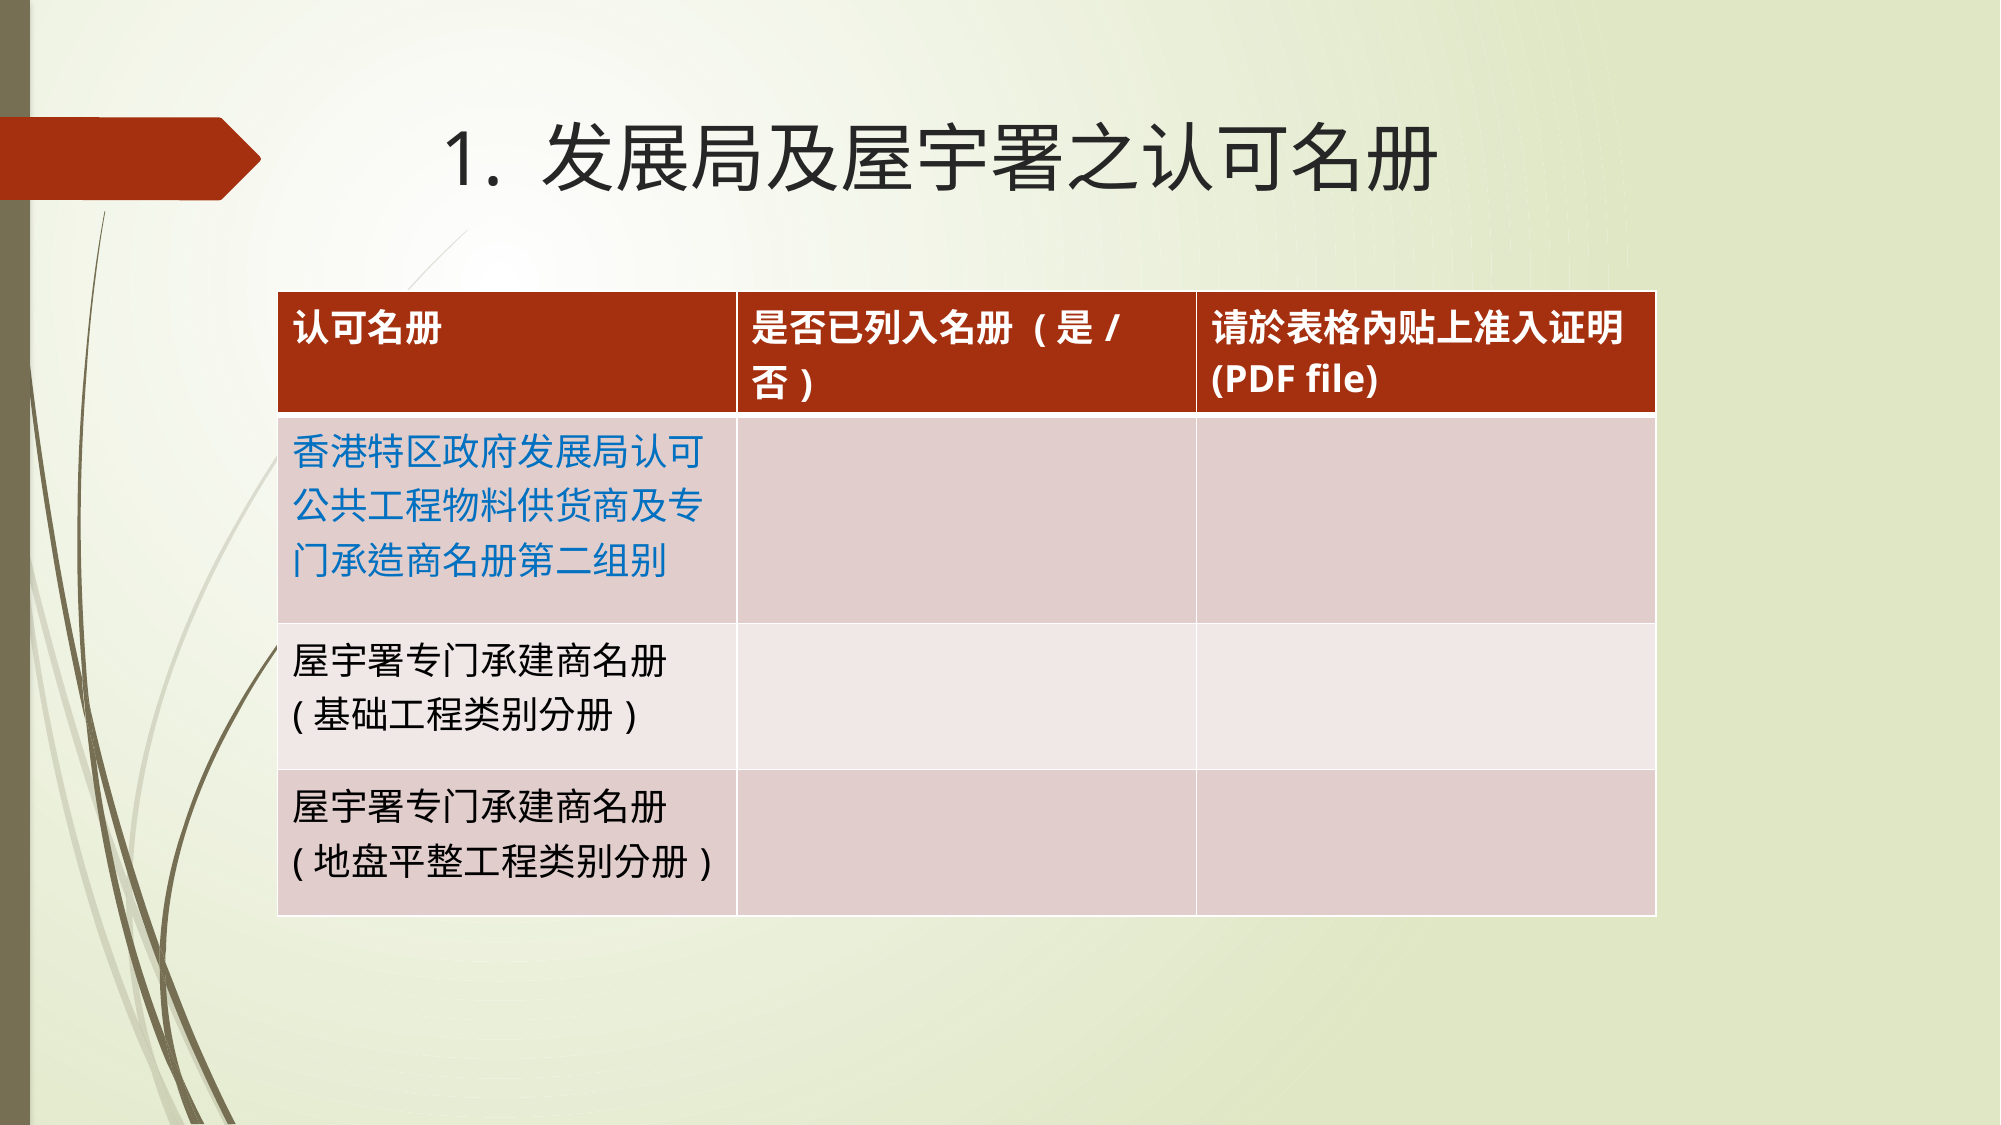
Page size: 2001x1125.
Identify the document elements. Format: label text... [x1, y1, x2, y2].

table_header 请於表格內贴上准入证明 (PDF file) [1197, 292, 1655, 412]
table_cell [1197, 624, 1655, 769]
table_cell 香港特区政府发展局认可公共工程物料供货商及专门承造商名册第二组别 [278, 418, 736, 623]
table_cell [1197, 418, 1655, 623]
table_cell [738, 770, 1196, 915]
table_cell [738, 624, 1196, 769]
title 1. 发展局及屋宇署之认可名册 [425, 102, 1888, 313]
table_cell 屋宇署专门承建商名册(基础工程类别分册) [278, 624, 736, 769]
table_cell [1197, 770, 1655, 915]
table_header 是否已列入名册 (是/否) [738, 292, 1196, 412]
table_header 认可名册 [278, 292, 736, 412]
table_cell [738, 418, 1196, 623]
table_cell 屋宇署专门承建商名册(地盘平整工程类别分册) [278, 770, 736, 915]
